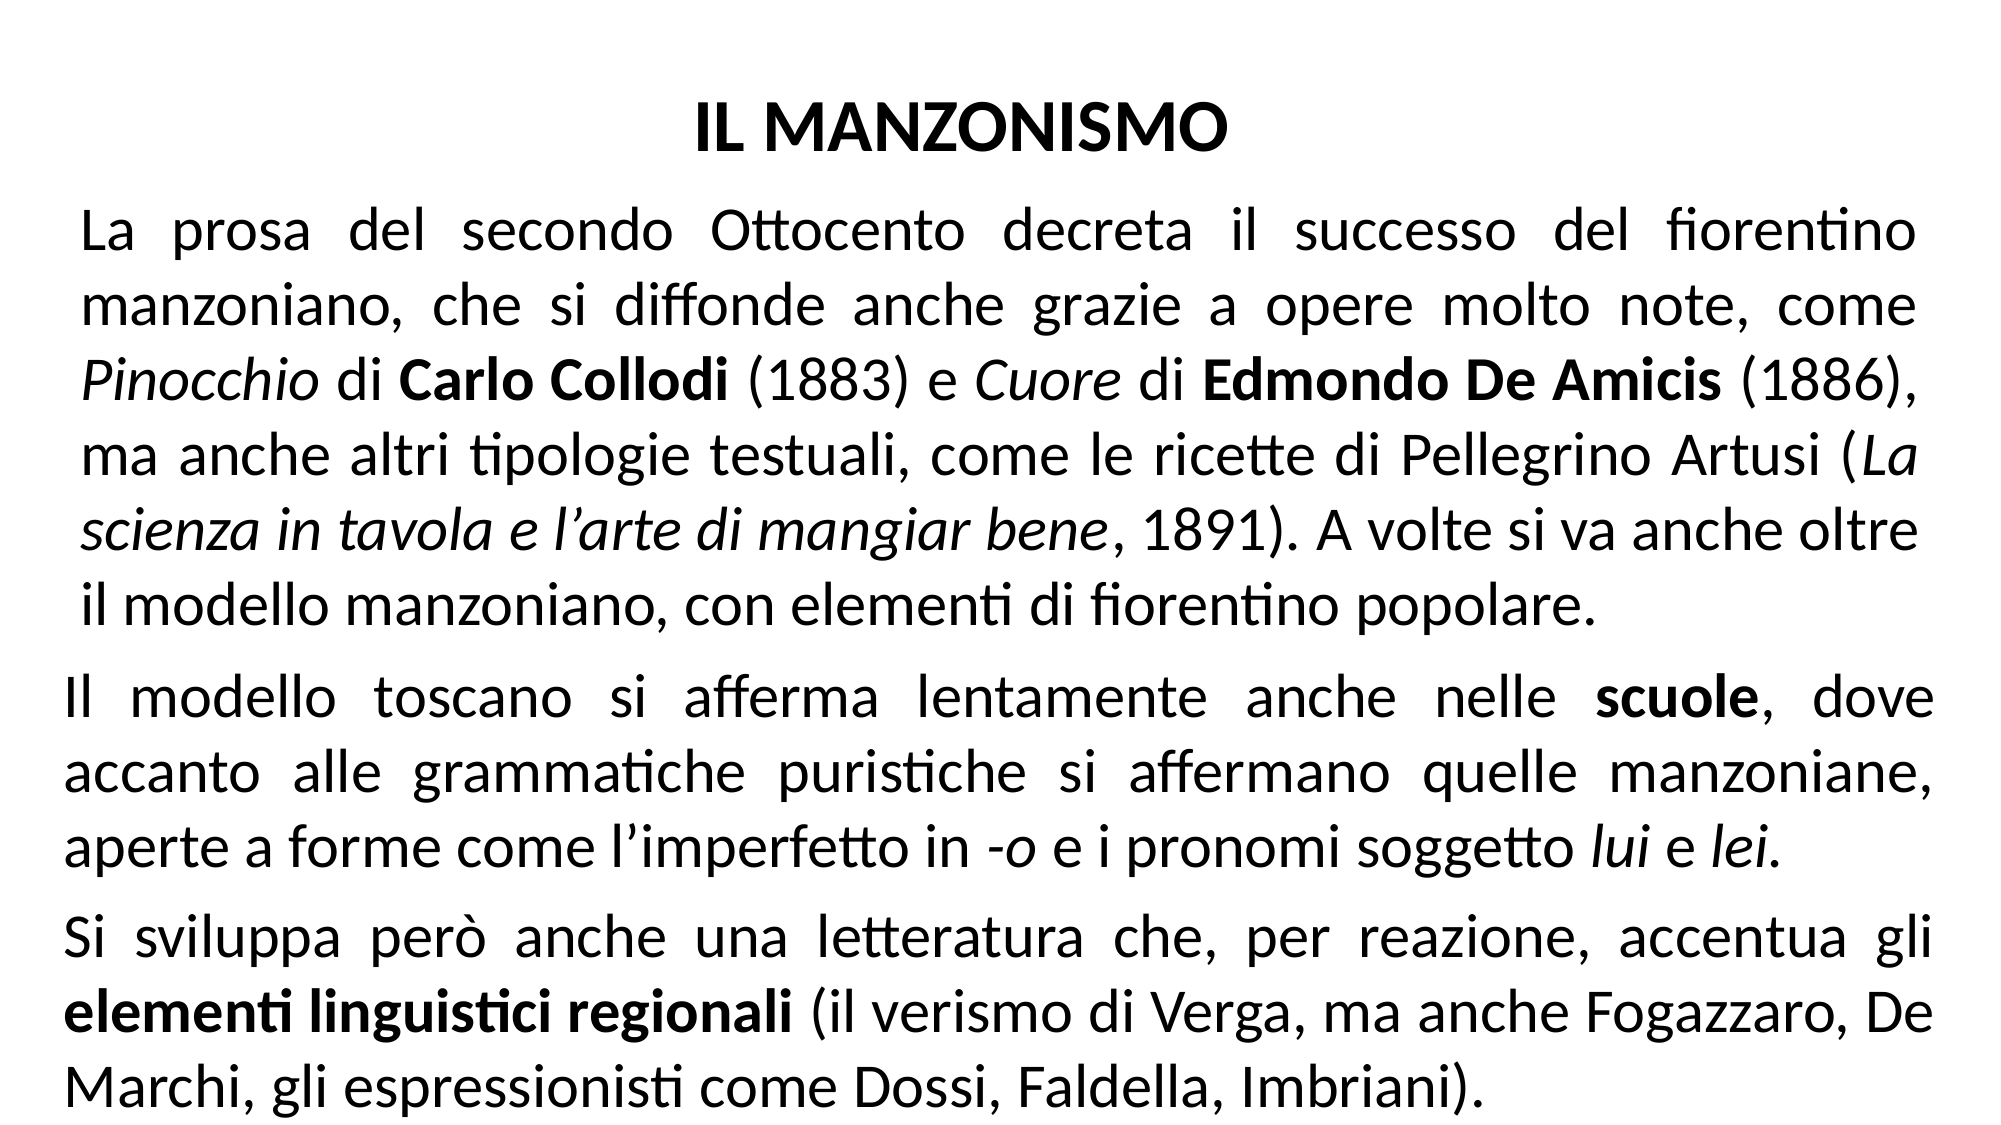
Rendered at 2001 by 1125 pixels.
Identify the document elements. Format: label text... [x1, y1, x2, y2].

text_box Il modello toscano si afferma lentamente anche nelle scuole, dove accanto alle grammatiche puristiche si affermano quelle manzoniane, aperte a forme come l’imperfetto in -o e i pronomi soggetto lui e lei. [49, 647, 1951, 888]
text_box Si sviluppa però anche una letteratura che, per reazione, accentua gli elementi linguistici regionali (il verismo di Verga, ma anche Fogazzaro, De Marchi, gli espressionisti come Dossi, Faldella, Imbriani). [49, 888, 1951, 1125]
text_box La prosa del secondo Ottocento decreta il successo del fiorentino manzoniano, che si diffonde anche grazie a opere molto note, come Pinocchio di Carlo Collodi (1883) e Cuore di Edmondo De Amicis (1886), ma anche altri tipologie testuali, come le ricette di Pellegrino Artusi (La scienza in tavola e l’arte di mangiar bene, 1891). A volte si va anche oltre il modello manzoniano, con elementi di fiorentino popolare. [65, 180, 1935, 646]
text_box IL MANZONISMO [62, 69, 1879, 175]
